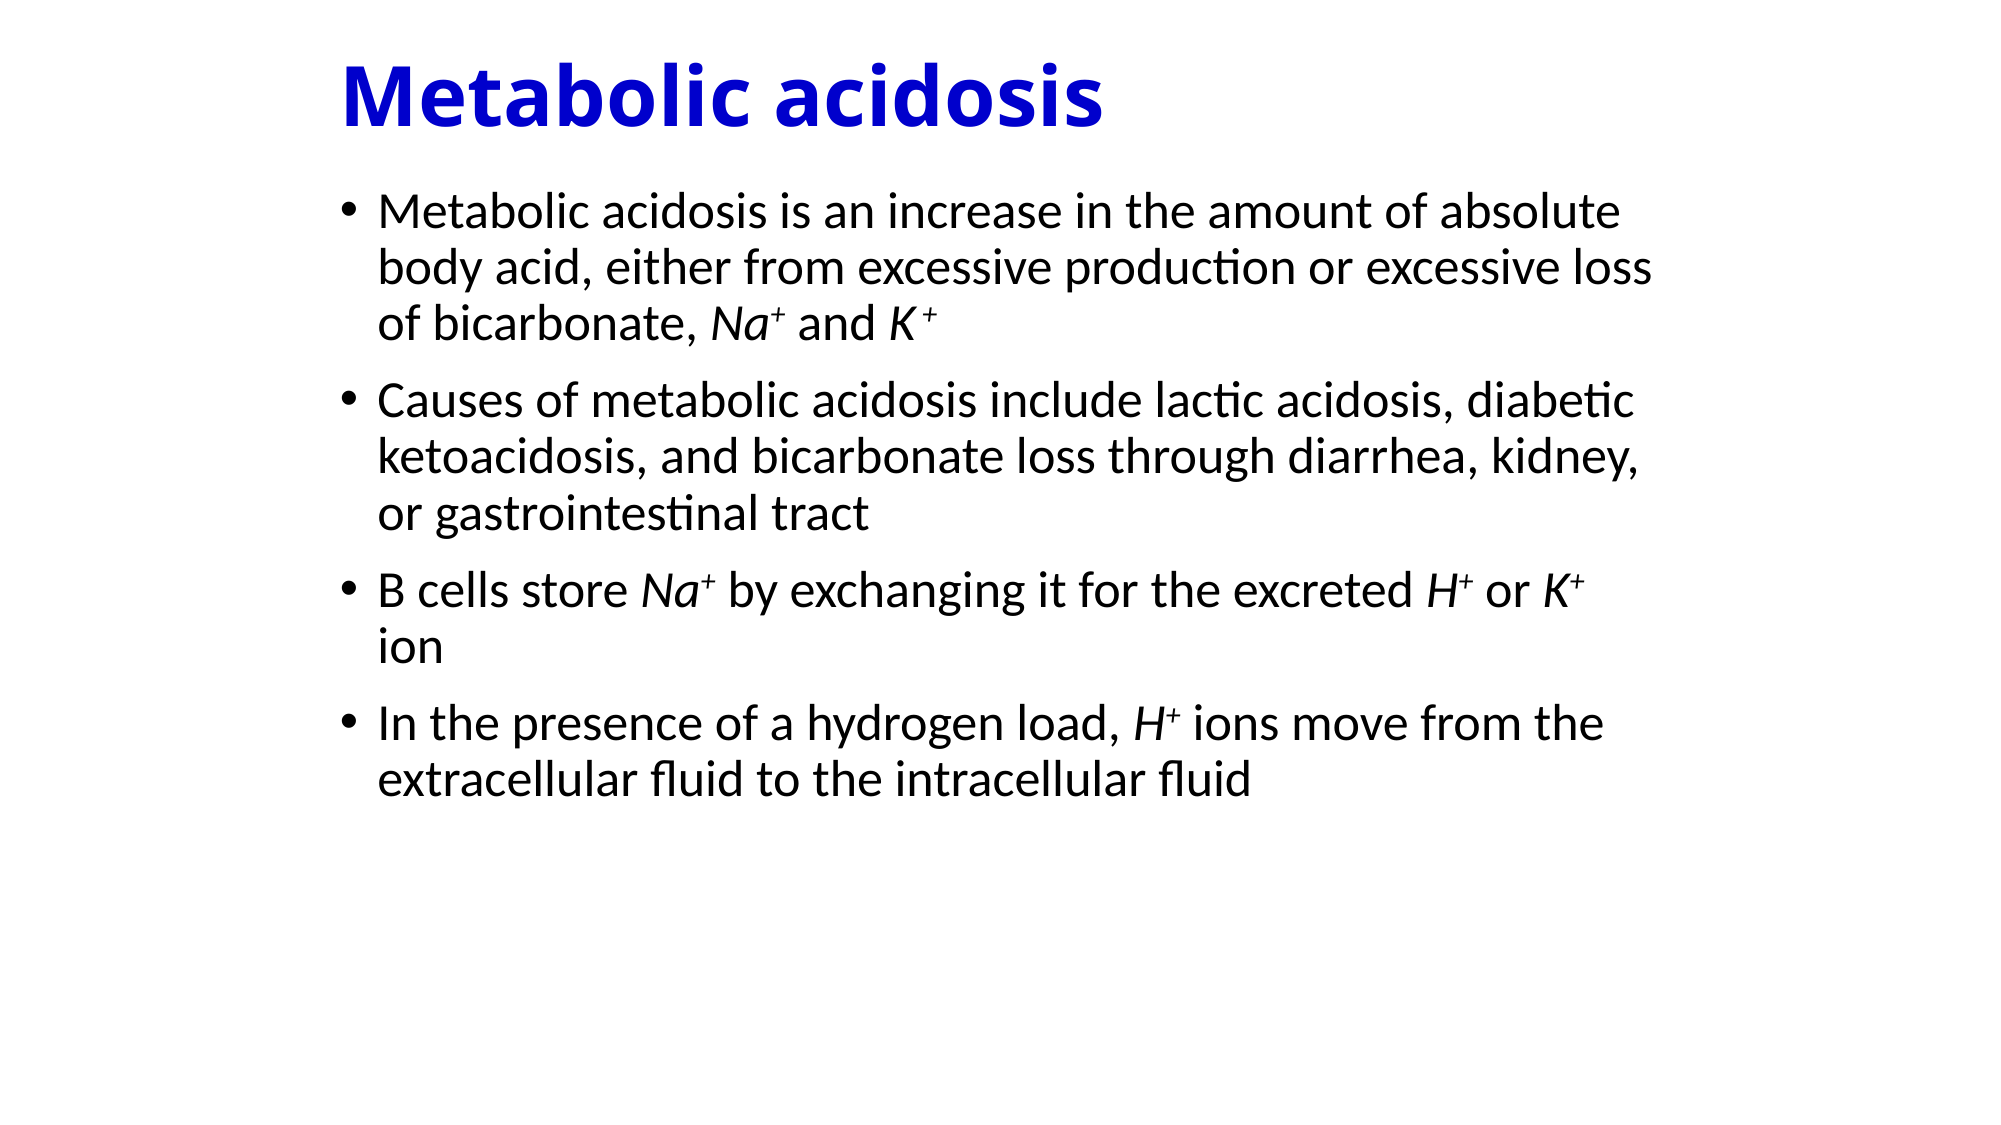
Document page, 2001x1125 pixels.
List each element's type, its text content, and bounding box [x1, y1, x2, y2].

title Metabolic acidosis [324, 23, 1675, 175]
list Metabolic acidosis is an increase in the amount of absolute body acid, either from excessive production or excessive loss of bicarbonate, Na+ and K + Causes of metabolic acidosis include lactic acidosis, diabetic ketoacidosis, and bicarbonate loss through diarrhea, kidney, or gastrointestinal tract B cells store Na+ by exchanging it for the excreted H+ or K+ ion In the presence of a hydrogen load, H+ ions move from the extracellular fluid to the intracellular fluid [324, 175, 1675, 1005]
